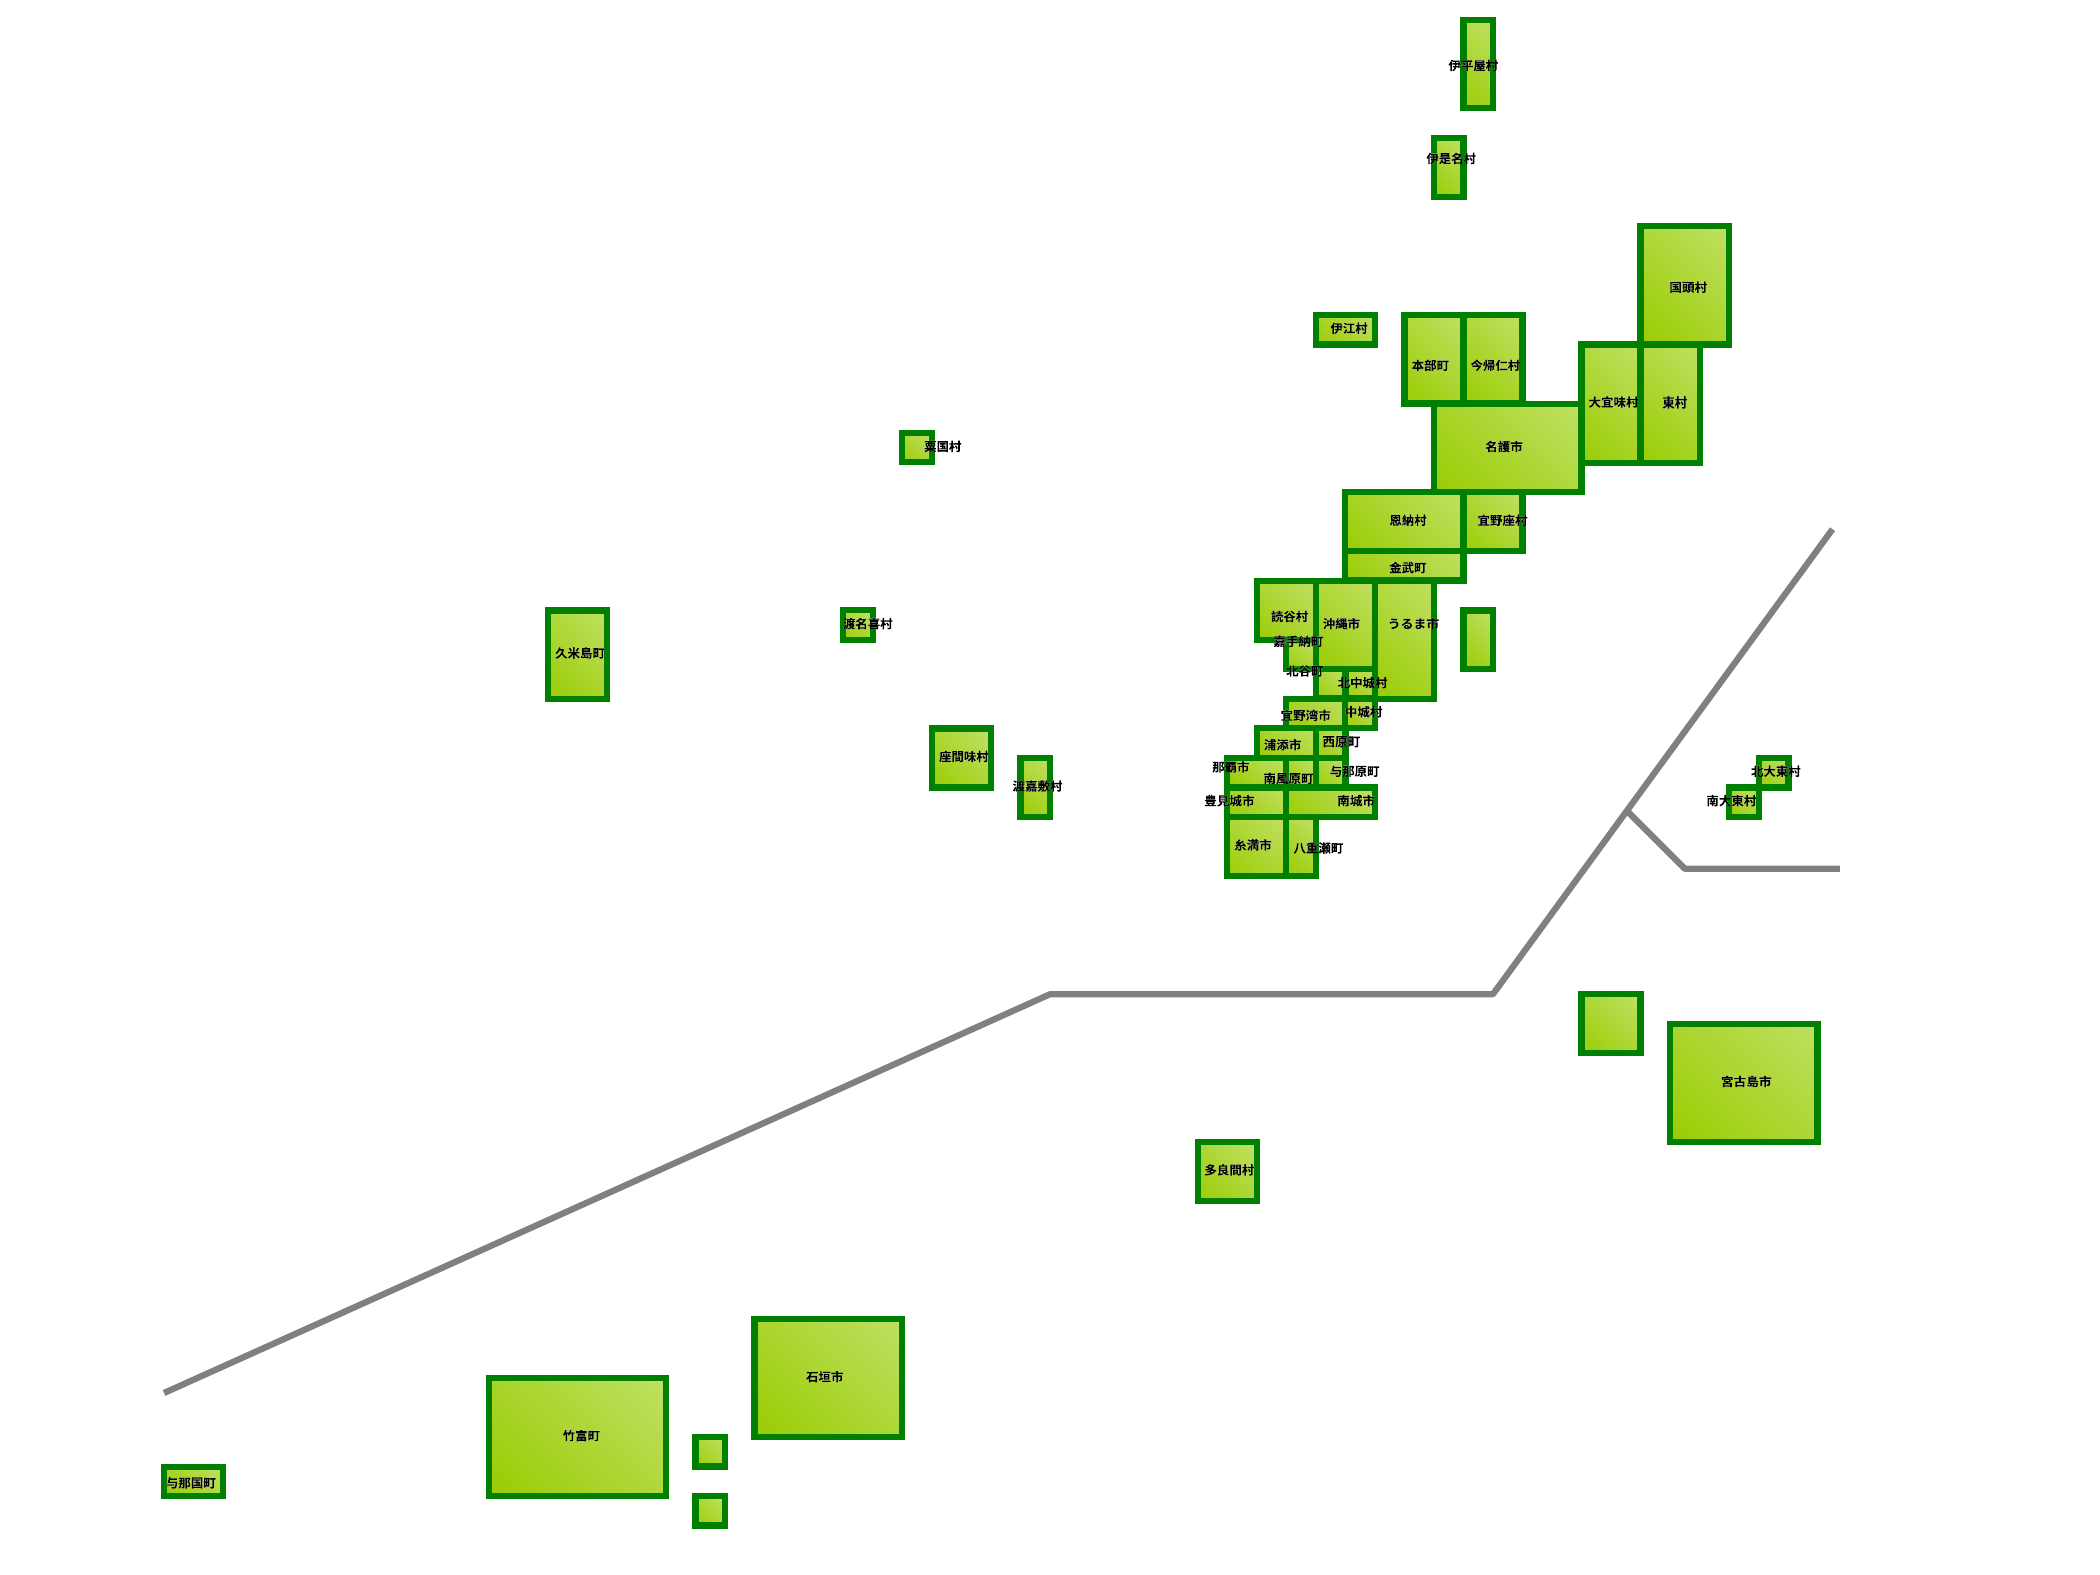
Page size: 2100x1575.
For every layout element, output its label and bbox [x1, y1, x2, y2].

text_box [1286, 664, 1324, 677]
text_box [1662, 395, 1688, 409]
text_box [1204, 1163, 1255, 1176]
text_box [1706, 794, 1757, 807]
text_box [1322, 617, 1360, 630]
text_box [163, 528, 1841, 1394]
text_box [1271, 610, 1309, 623]
text_box [1389, 617, 1439, 630]
text_box [1330, 322, 1368, 335]
text_box [1330, 765, 1380, 778]
text_box [1337, 676, 1388, 689]
text_box [166, 1476, 216, 1489]
text_box [1389, 513, 1427, 527]
text_box [1322, 735, 1361, 748]
text_box [924, 440, 962, 453]
text_box [1337, 794, 1375, 807]
text_box [1411, 359, 1449, 372]
text_box [163, 19, 1818, 528]
text_box [1588, 395, 1639, 408]
text_box [1389, 561, 1427, 574]
text_box [1273, 635, 1324, 648]
text_box [1485, 440, 1523, 453]
text_box [1751, 765, 1801, 778]
text_box [1234, 838, 1272, 851]
text_box [1721, 1075, 1772, 1088]
text_box [562, 1429, 600, 1442]
text_box [1345, 705, 1383, 718]
text_box [1204, 794, 1255, 807]
text_box [163, 1400, 1818, 1526]
text_box [939, 750, 989, 763]
text_box [1669, 280, 1708, 294]
text_box [1212, 760, 1250, 773]
text_box [1448, 59, 1499, 72]
text_box [805, 1370, 844, 1383]
text_box [1293, 841, 1344, 855]
text_box [1426, 152, 1476, 165]
text_box [1012, 779, 1063, 793]
text_box [1470, 359, 1521, 372]
text_box [1280, 709, 1331, 722]
text_box [1263, 738, 1302, 751]
text_box [842, 617, 893, 630]
text_box [555, 646, 605, 659]
text_box [1263, 772, 1314, 785]
text_box [1477, 513, 1528, 527]
